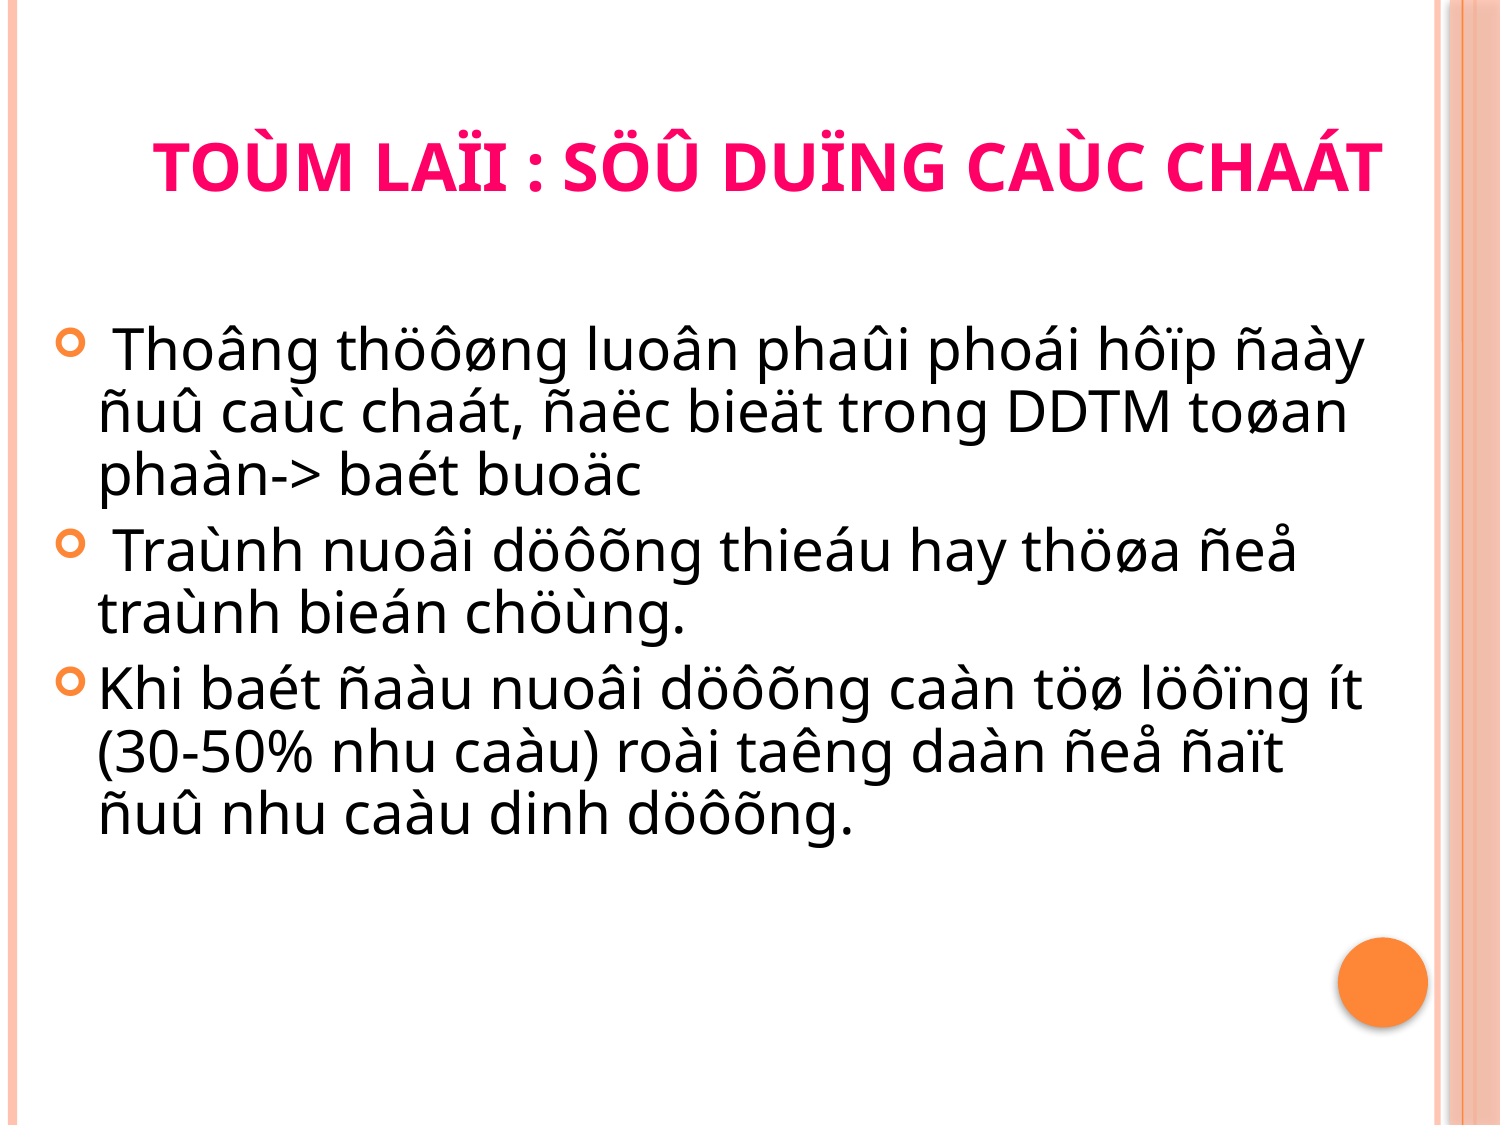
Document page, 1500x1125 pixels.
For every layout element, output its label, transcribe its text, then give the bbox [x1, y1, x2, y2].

list Thoâng thöôøng luoân phaûi phoái hôïp ñaày ñuû caùc chaát, ñaëc bieät trong DDTM toøan phaàn-> baét buoäc Traùnh nuoâi döôõng thieáu hay thöøa ñeå traùnh bieán chöùng. Khi baét ñaàu nuoâi döôõng caàn töø löôïng ít (30-50% nhu caàu) roài taêng daàn ñeå ñaït ñuû nhu caàu dinh döôõng. [37, 312, 1388, 1050]
title TOÙM LAÏI : SÖÛ DUÏNG CAÙC CHAÁT [75, 12, 1463, 213]
